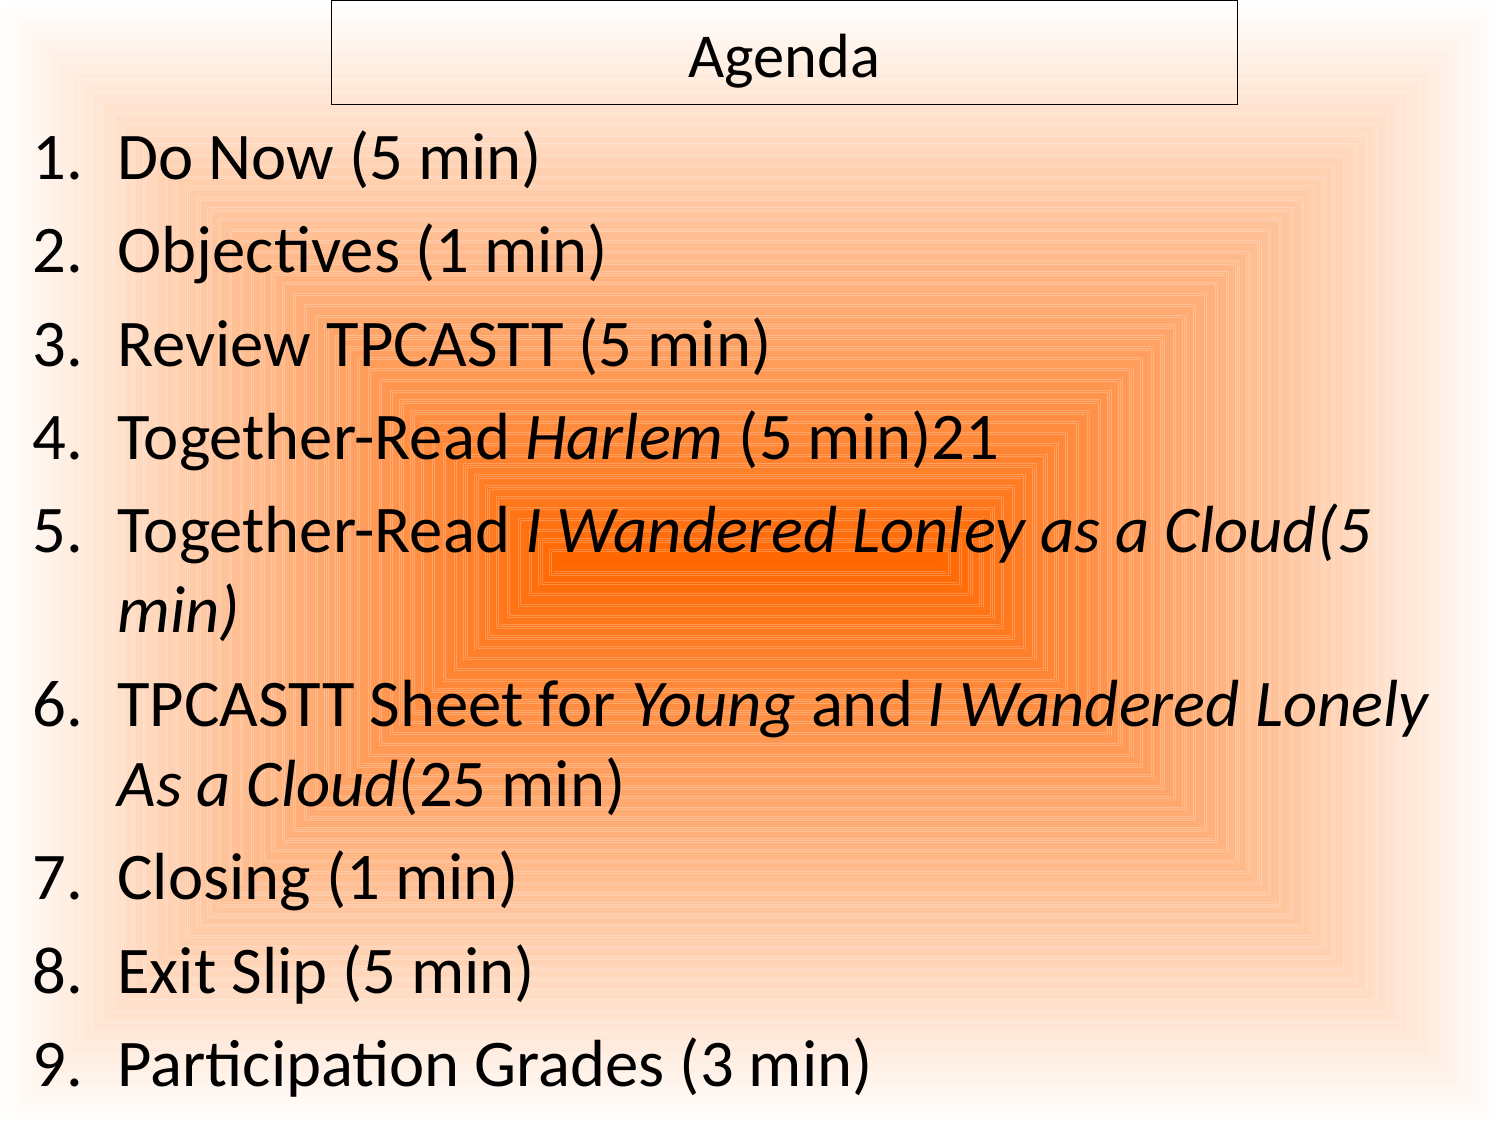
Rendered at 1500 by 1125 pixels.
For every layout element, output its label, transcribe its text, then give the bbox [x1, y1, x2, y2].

list Do Now (5 min) Objectives (1 min) Review TPCASTT (5 min) Together-Read Harlem (5 min)21 Together-Read I Wandered Lonley as a Cloud(5 min) TPCASTT Sheet for Young and I Wandered Lonely As a Cloud(25 min) Closing (1 min) Exit Slip (5 min) Participation Grades (3 min) [0, 104, 1500, 1125]
text_box Agenda [331, 0, 1238, 105]
